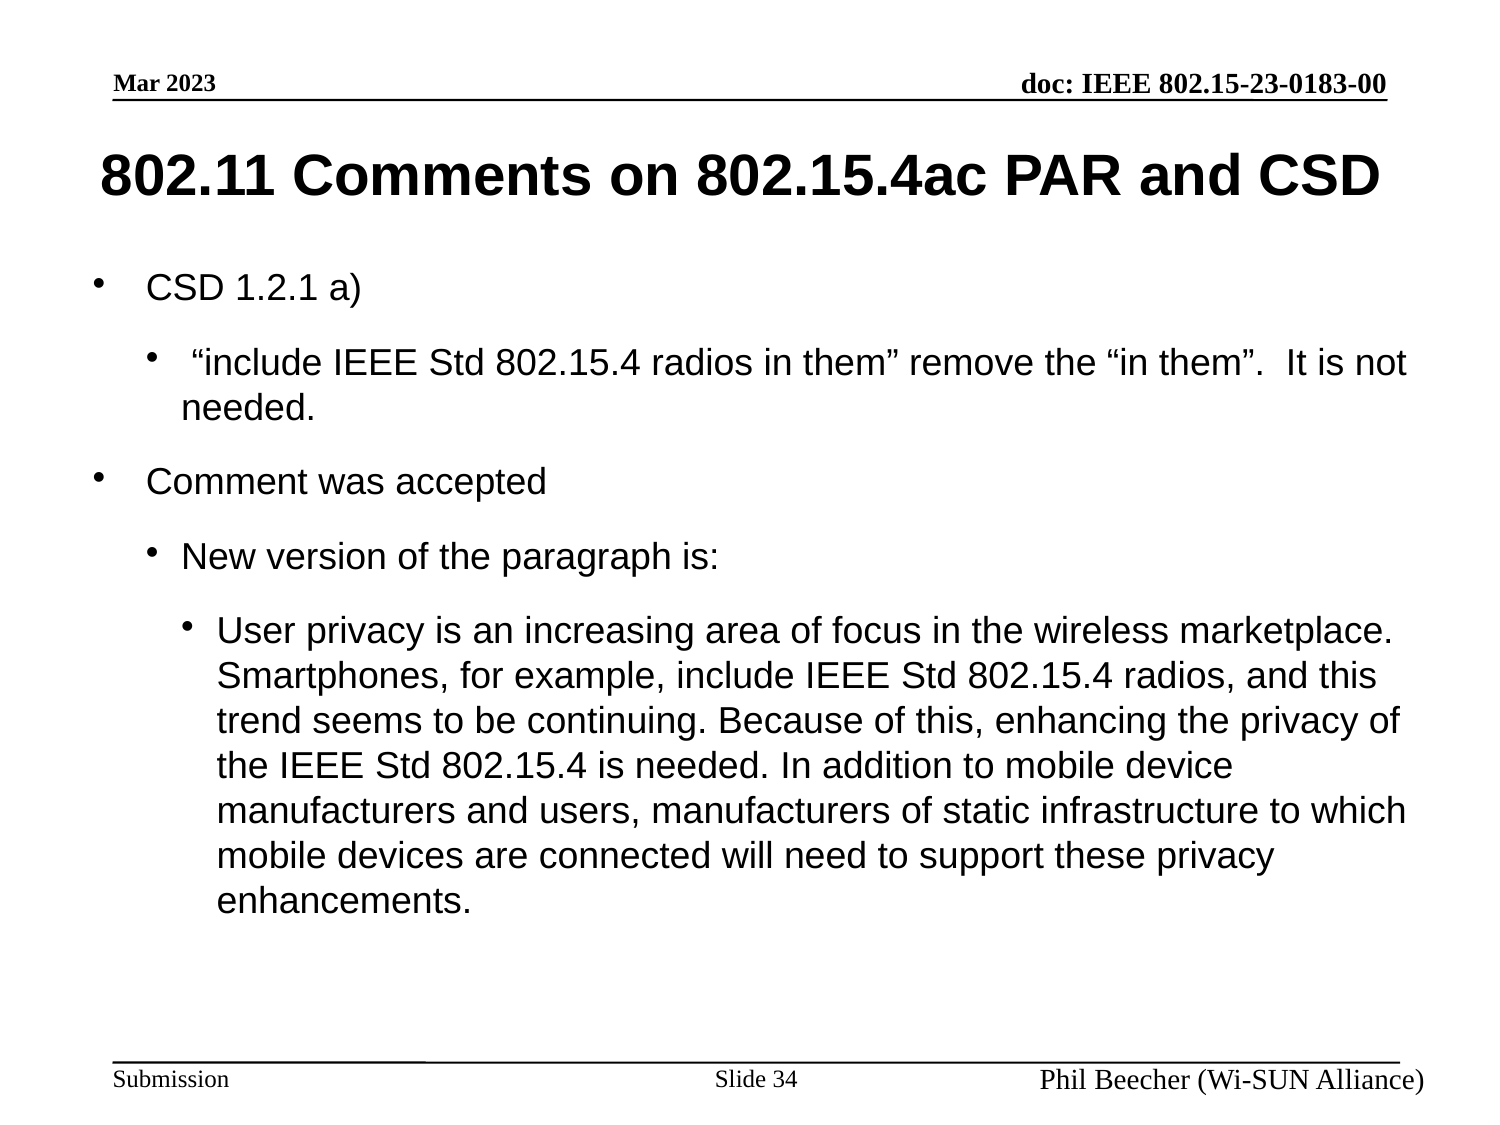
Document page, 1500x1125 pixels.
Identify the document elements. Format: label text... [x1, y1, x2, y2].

text_box 802.11 Comments on 802.15.4ac PAR and CSD [74, 112, 1425, 233]
text_box CSD 1.2.1 a) “include IEEE Std 802.15.4 radios in them” remove the “in them”. It is not needed. Comment was accepted New version of the paragraph is: User privacy is an increasing area of focus in the wireless marketplace. Smartphones, for example, include IEEE Std 802.15.4 radios, and this trend seems to be continuing. Because of this, enhancing the privacy of the IEEE Std 802.15.4 is needed. In addition to mobile device manufacturers and users, manufacturers of static infrastructure to which mobile devices are connected will need to support these privacy enhancements. [74, 263, 1425, 916]
text_box Slide 34 [675, 1062, 838, 1093]
